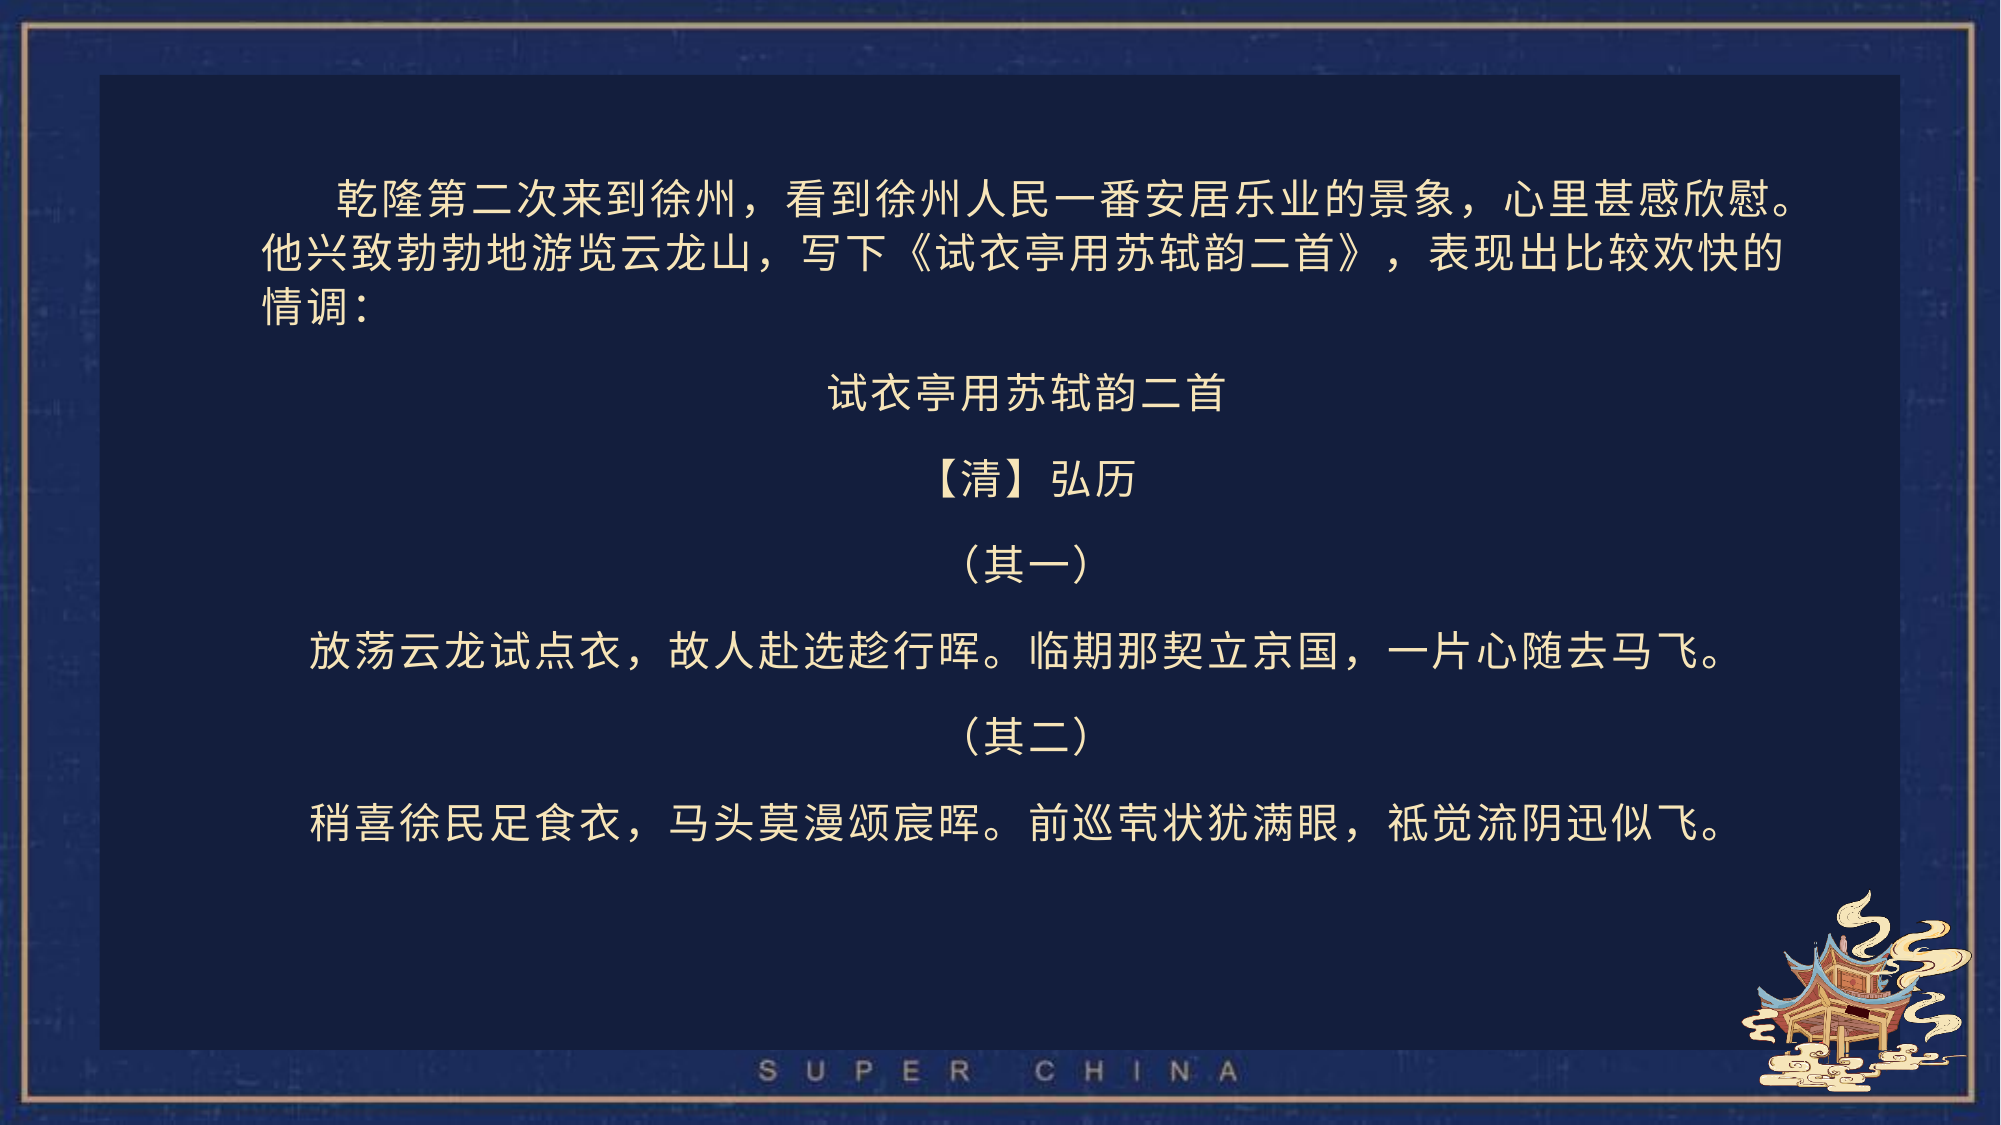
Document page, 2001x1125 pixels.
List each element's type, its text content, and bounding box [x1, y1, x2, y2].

list 乾隆第二次来到徐州，看到徐州人民一番安居乐业的景象，心里甚感欣慰。他兴致勃勃地游览云龙山，写下《试衣亭用苏轼韵二首》，表现出比较欢快的情调： 试衣亭用苏轼韵二首 【清】弘历 （其一） 放荡云龙试点衣，故人赴选趁行晖。临期那契立京国，一片心随去马飞。 （其二） 稍喜徐民足食衣，马头莫漫颂宸晖。前巡茕状犹满眼，祗觉流阴迅似飞。 [245, 108, 1805, 956]
picture [0, 0, 2001, 1125]
